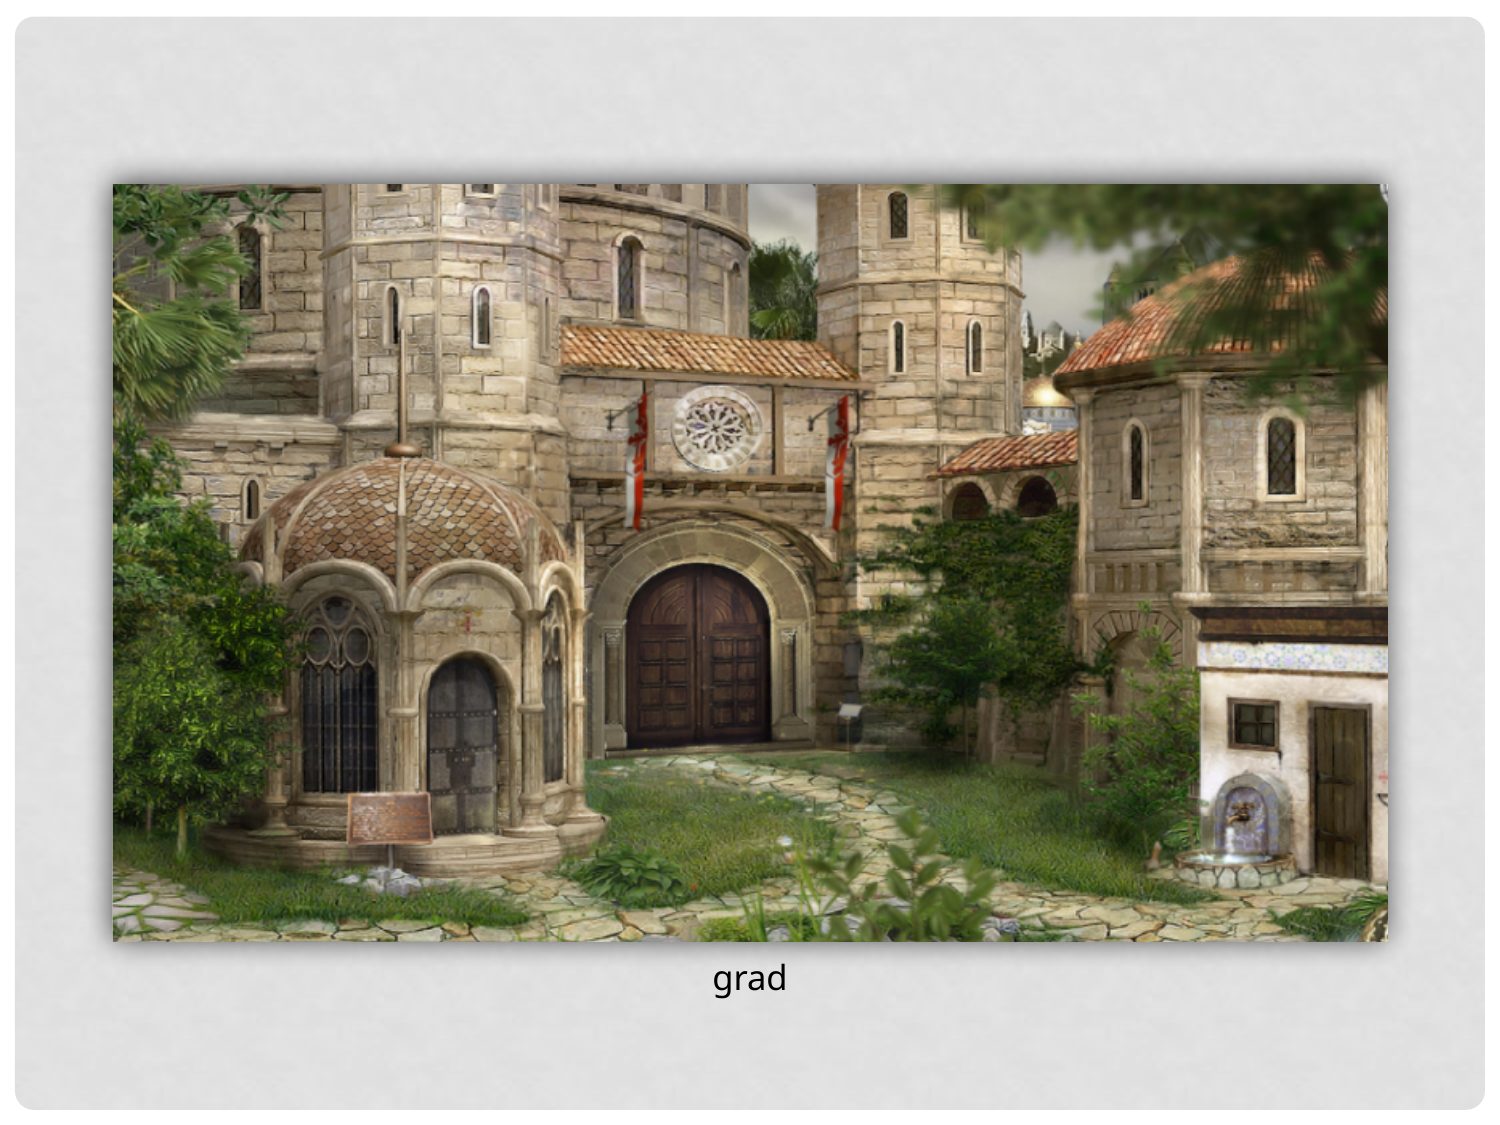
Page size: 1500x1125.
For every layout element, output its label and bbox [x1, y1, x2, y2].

text_box [112, 182, 1388, 1005]
